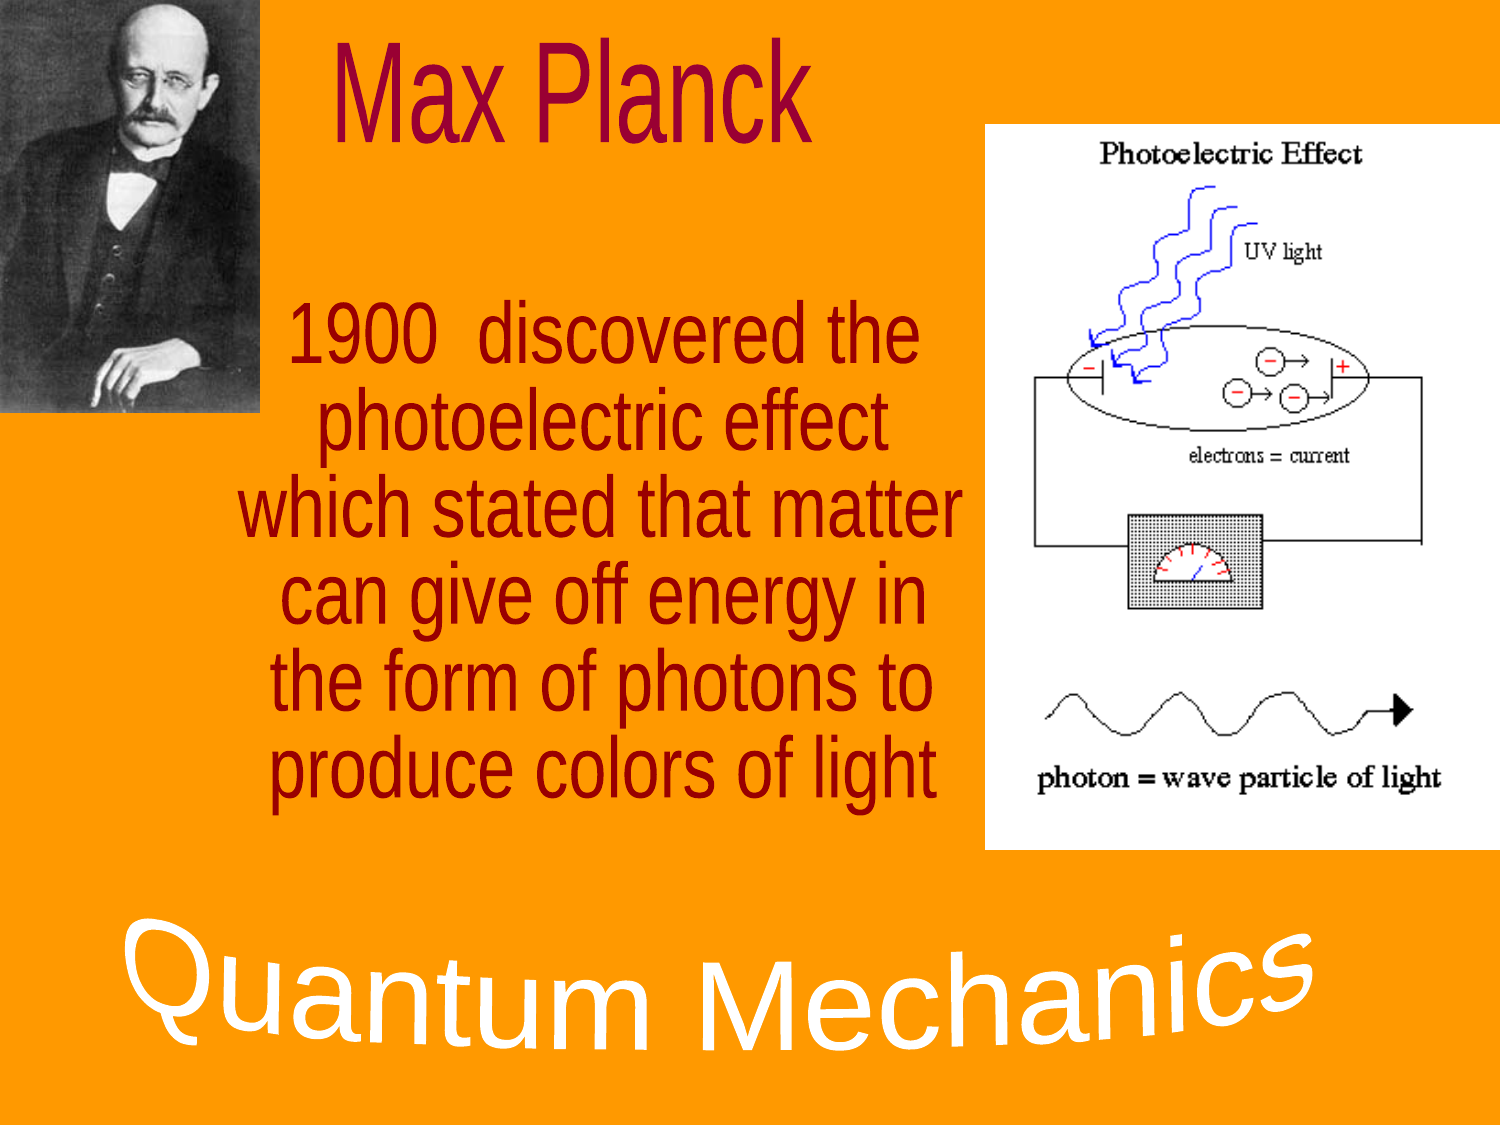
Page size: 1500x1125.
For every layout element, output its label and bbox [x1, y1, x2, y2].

list [985, 124, 1500, 851]
list [0, 0, 260, 413]
